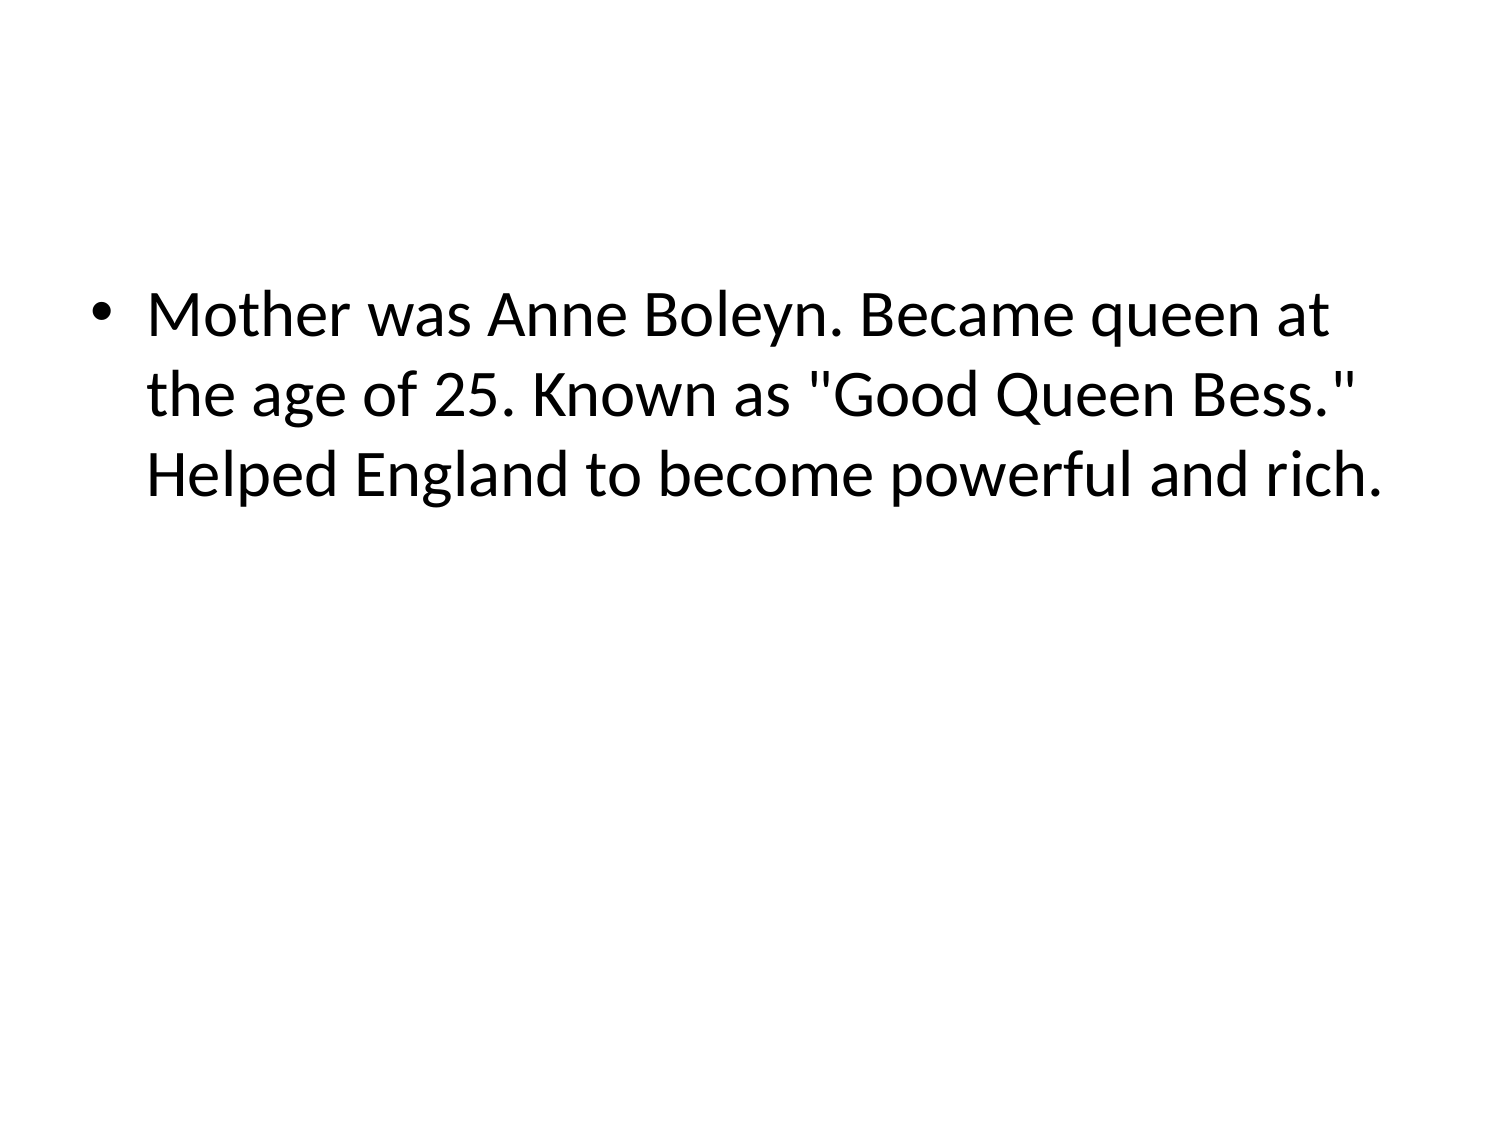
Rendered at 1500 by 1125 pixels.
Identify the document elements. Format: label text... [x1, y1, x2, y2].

list Mother was Anne Boleyn. Became queen at the age of 25. Known as "Good Queen Bess." Helped England to become powerful and rich. [75, 262, 1425, 1005]
